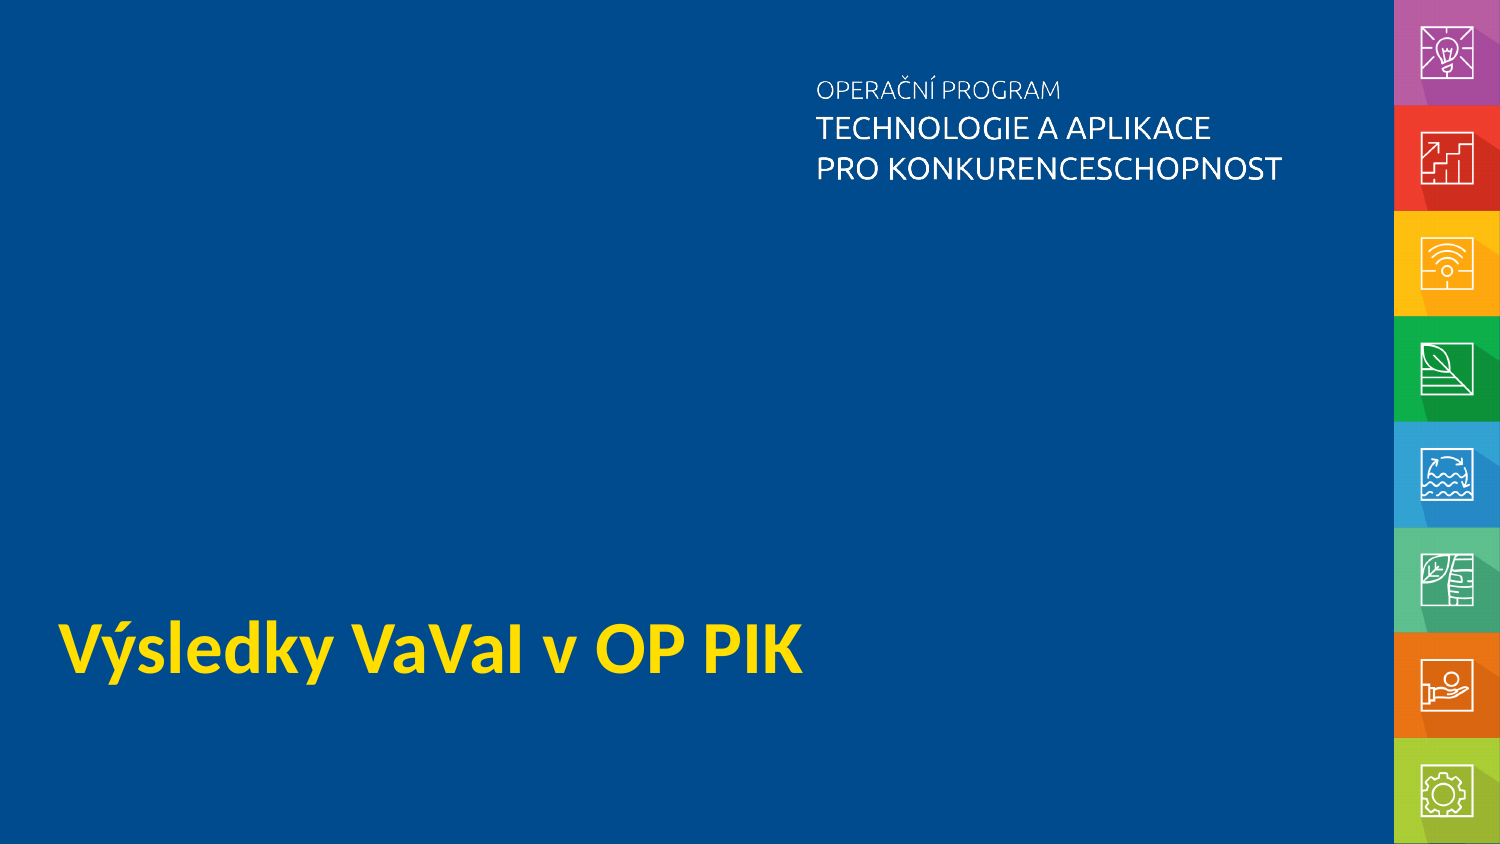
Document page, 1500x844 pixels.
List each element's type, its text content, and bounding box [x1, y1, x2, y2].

picture [1394, 0, 1500, 844]
picture [816, 75, 1282, 180]
text_box Výsledky VaVaI v OP PIK [58, 554, 1164, 716]
